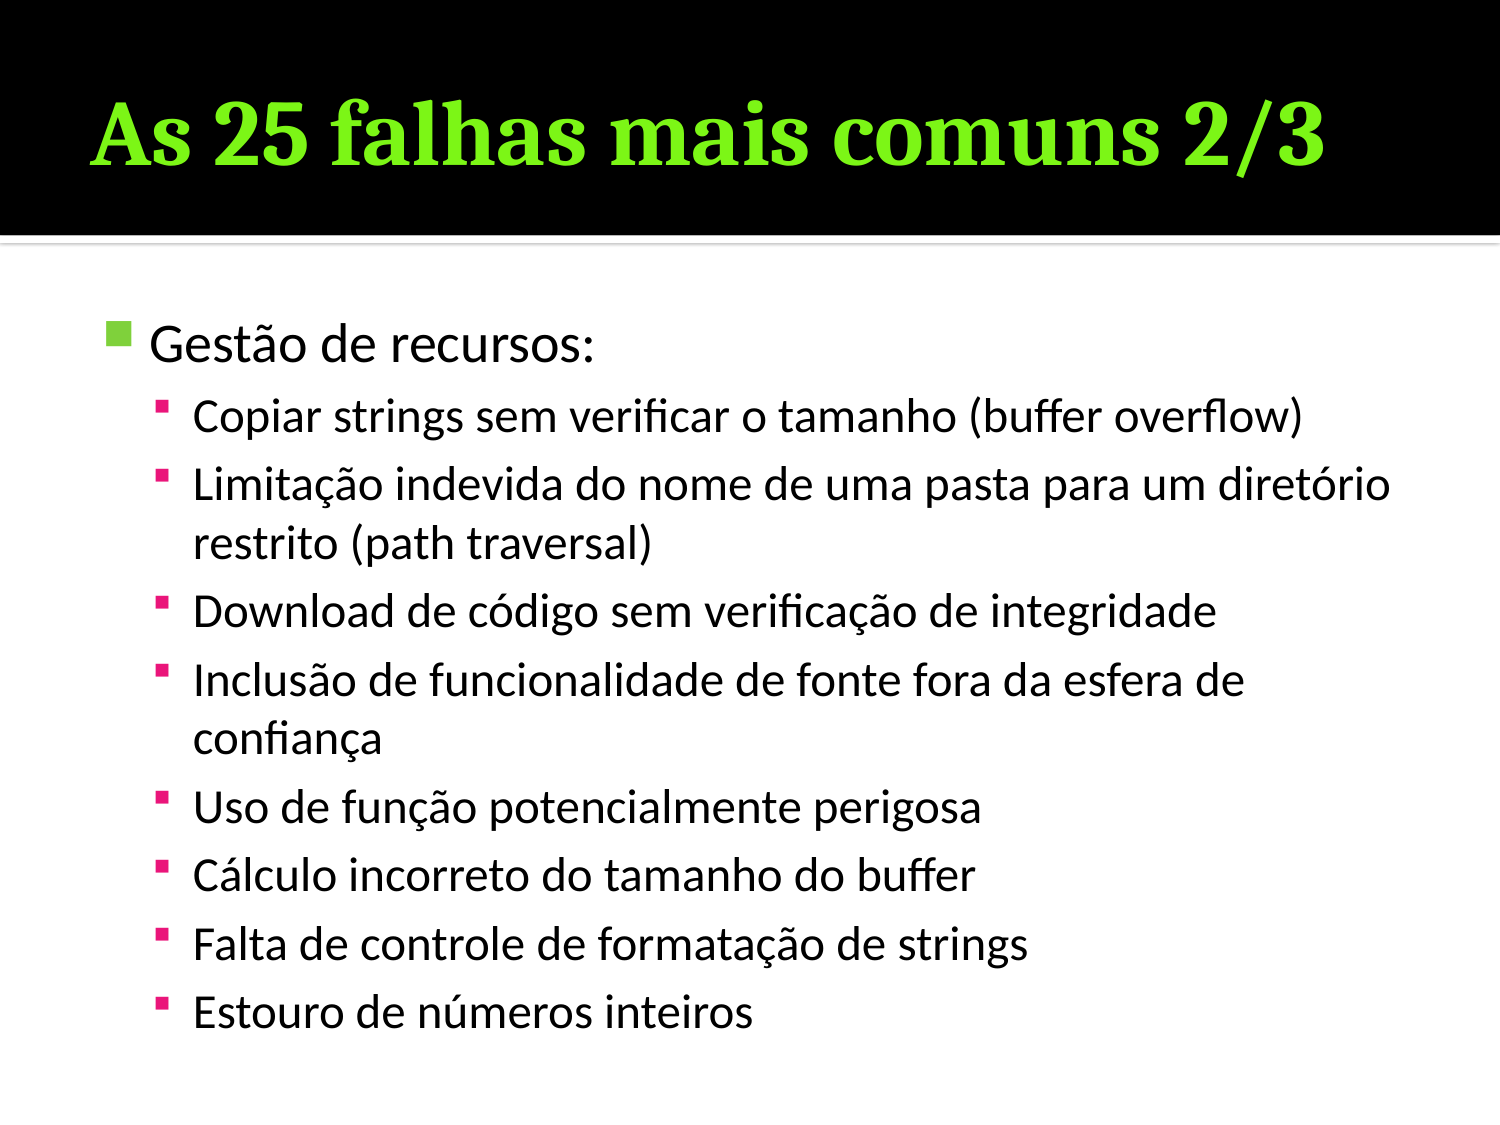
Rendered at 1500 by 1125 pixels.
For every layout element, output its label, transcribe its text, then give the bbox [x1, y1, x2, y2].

title As 25 falhas mais comuns 2/3 [75, 25, 1425, 231]
list Gestão de recursos: Copiar strings sem verificar o tamanho (buffer overflow) Limitação indevida do nome de uma pasta para um diretório restrito (path traversal) Download de código sem verificação de integridade Inclusão de funcionalidade de fonte fora da esfera de confiança Uso de função potencialmente perigosa Cálculo incorreto do tamanho do buffer Falta de controle de formatação de strings Estouro de números inteiros [75, 291, 1425, 1050]
